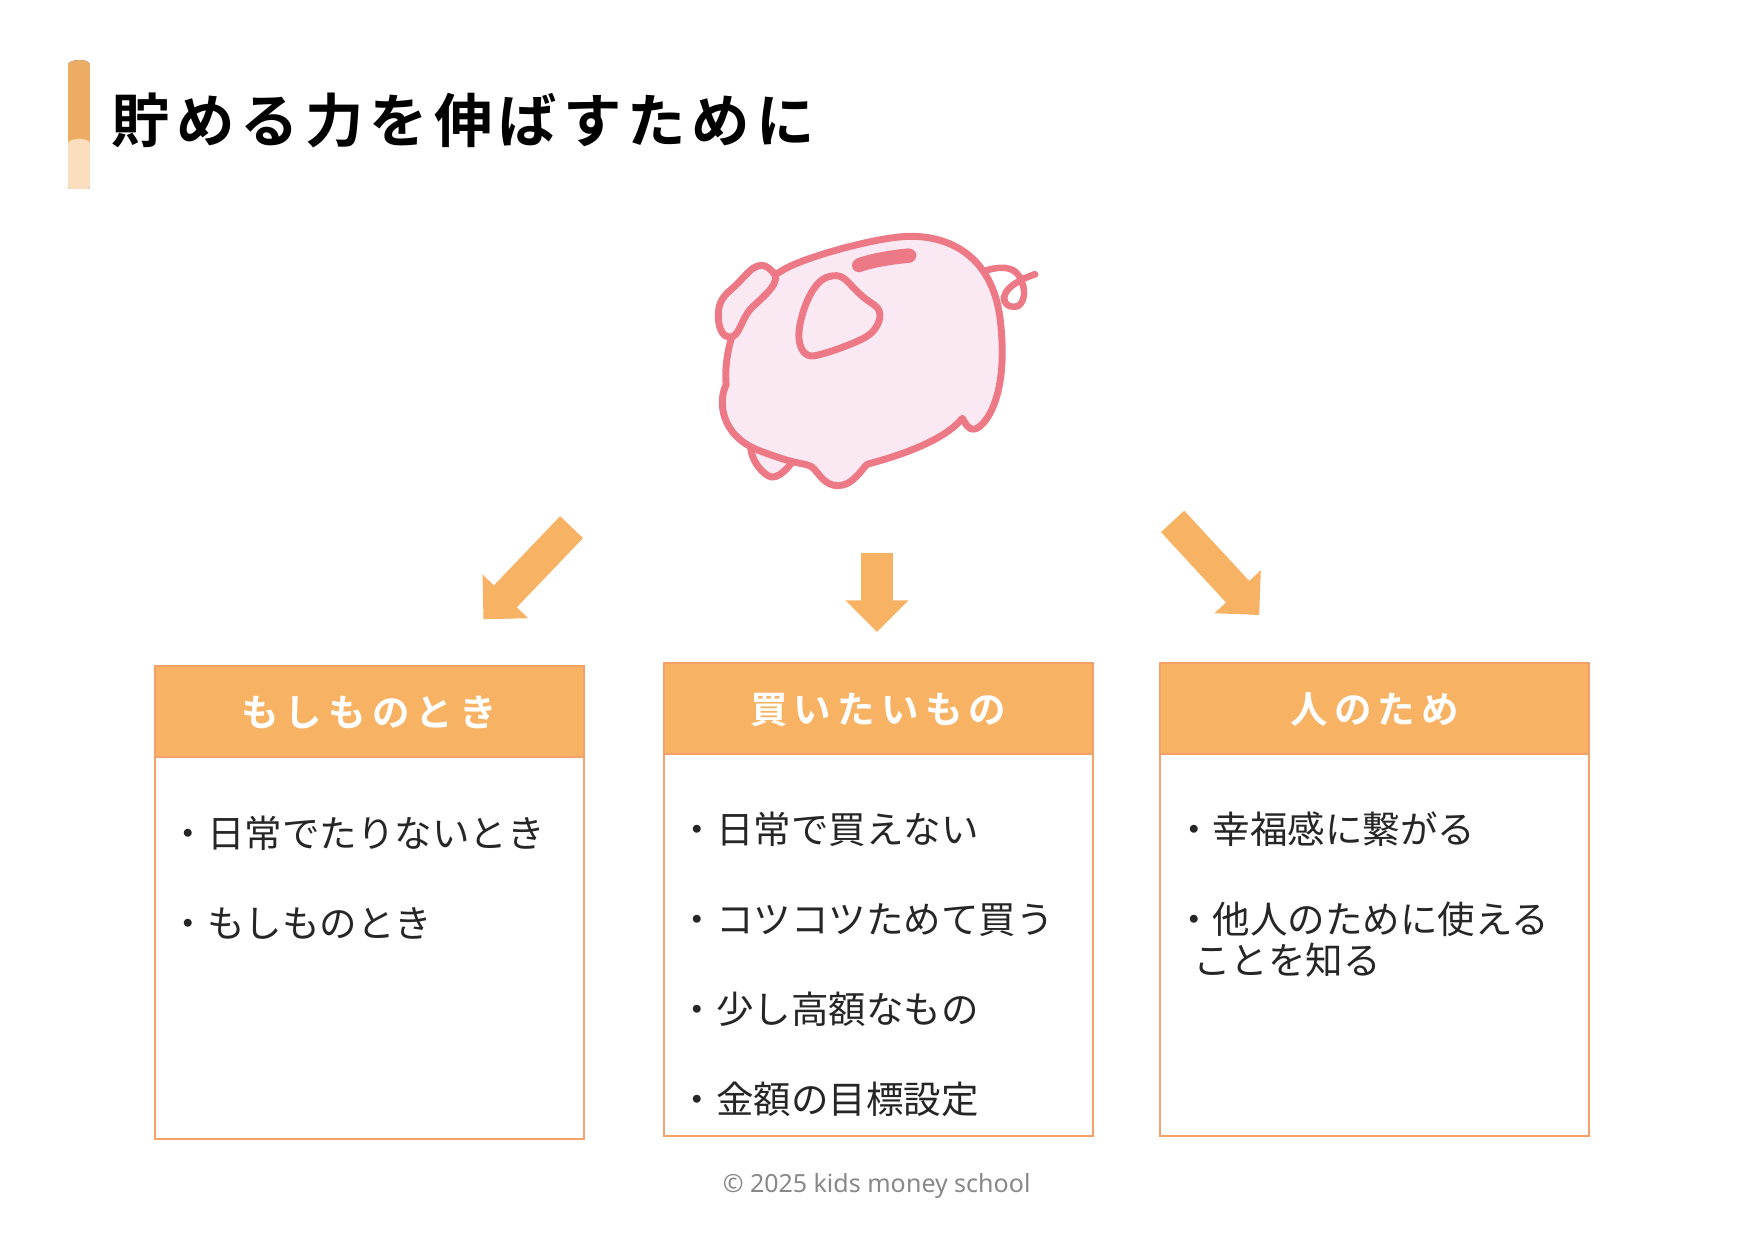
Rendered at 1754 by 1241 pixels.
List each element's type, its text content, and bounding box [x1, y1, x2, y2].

text_box 貯める力を伸ばすために [96, 69, 1460, 170]
text_box [482, 516, 584, 620]
picture [68, 59, 91, 189]
text_box [1161, 510, 1261, 615]
picture [714, 232, 1040, 490]
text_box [154, 662, 1590, 1140]
text_box [845, 553, 909, 632]
